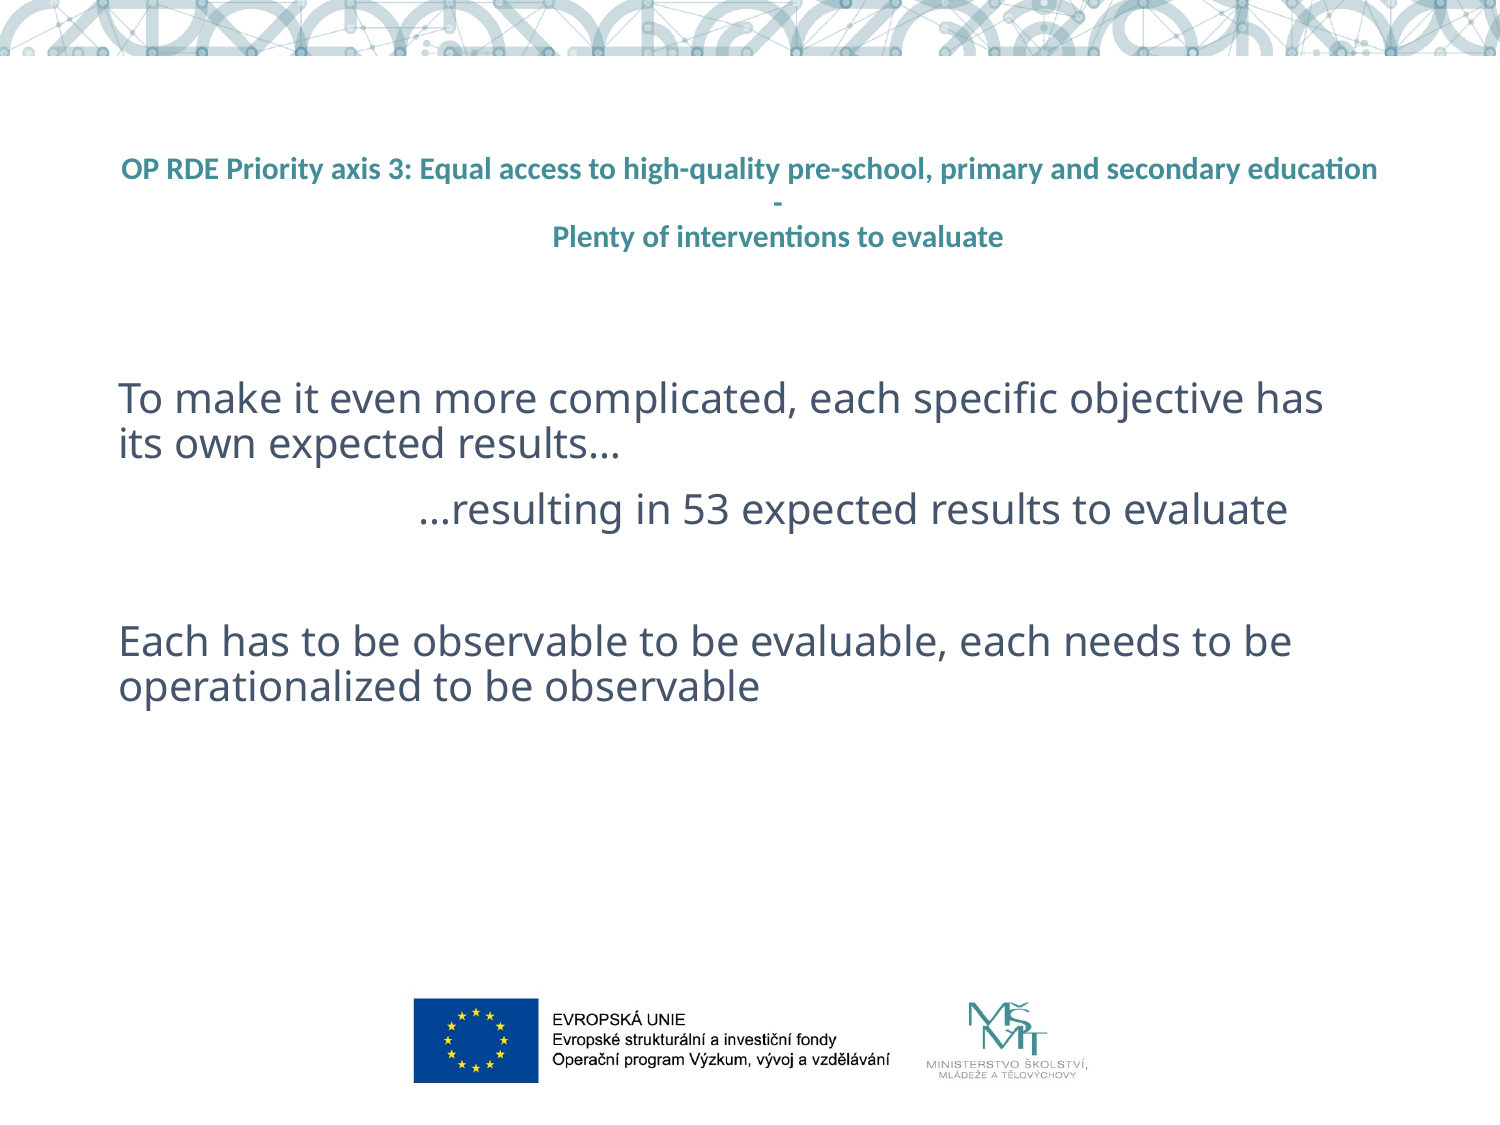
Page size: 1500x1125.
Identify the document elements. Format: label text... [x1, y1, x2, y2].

picture [371, 957, 1129, 1125]
title OP RDE Priority axis 3: Equal access to high-quality pre-school, primary and secondary education - Plenty of interventions to evaluate [103, 129, 1397, 278]
list To make it even more complicated, each specific objective has its own expected results… …resulting in 53 expected results to evaluate Each has to be observable to be evaluable, each needs to be operationalized to be observable [103, 299, 1397, 957]
picture [0, 0, 1500, 56]
